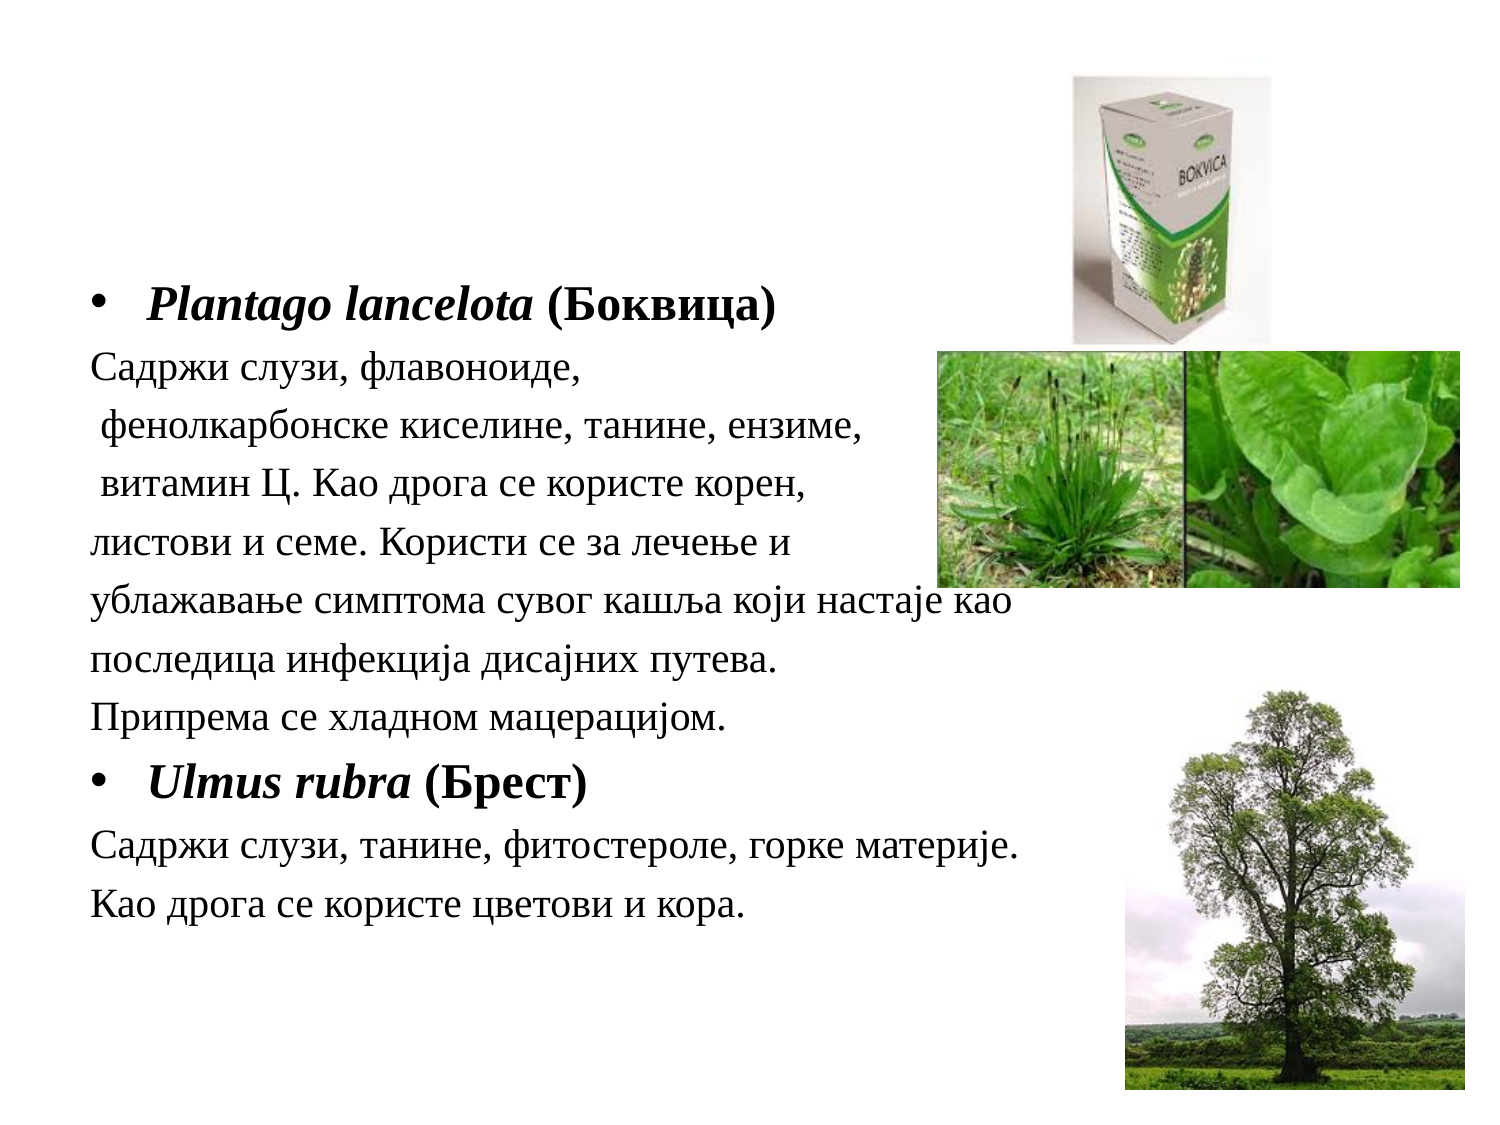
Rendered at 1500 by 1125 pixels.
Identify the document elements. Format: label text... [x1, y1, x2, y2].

picture [1124, 679, 1466, 1091]
list Plantago lancelota (Боквица) Садржи слузи, флавоноиде, фенолкарбонске киселине, танине, ензиме, витамин Ц. Као дрога се користе корен, листови и семе. Користи се за лечење и ублажавање симптома сувог кашља који настаје као последица инфекција дисајних путева. Припрема се хладном мацерацијом. Ulmus rubra (Брест) Садржи слузи, танине, фитостероле, горке материје. Као дрога се користе цветови и кора. [75, 262, 1425, 1005]
picture [937, 34, 1460, 588]
